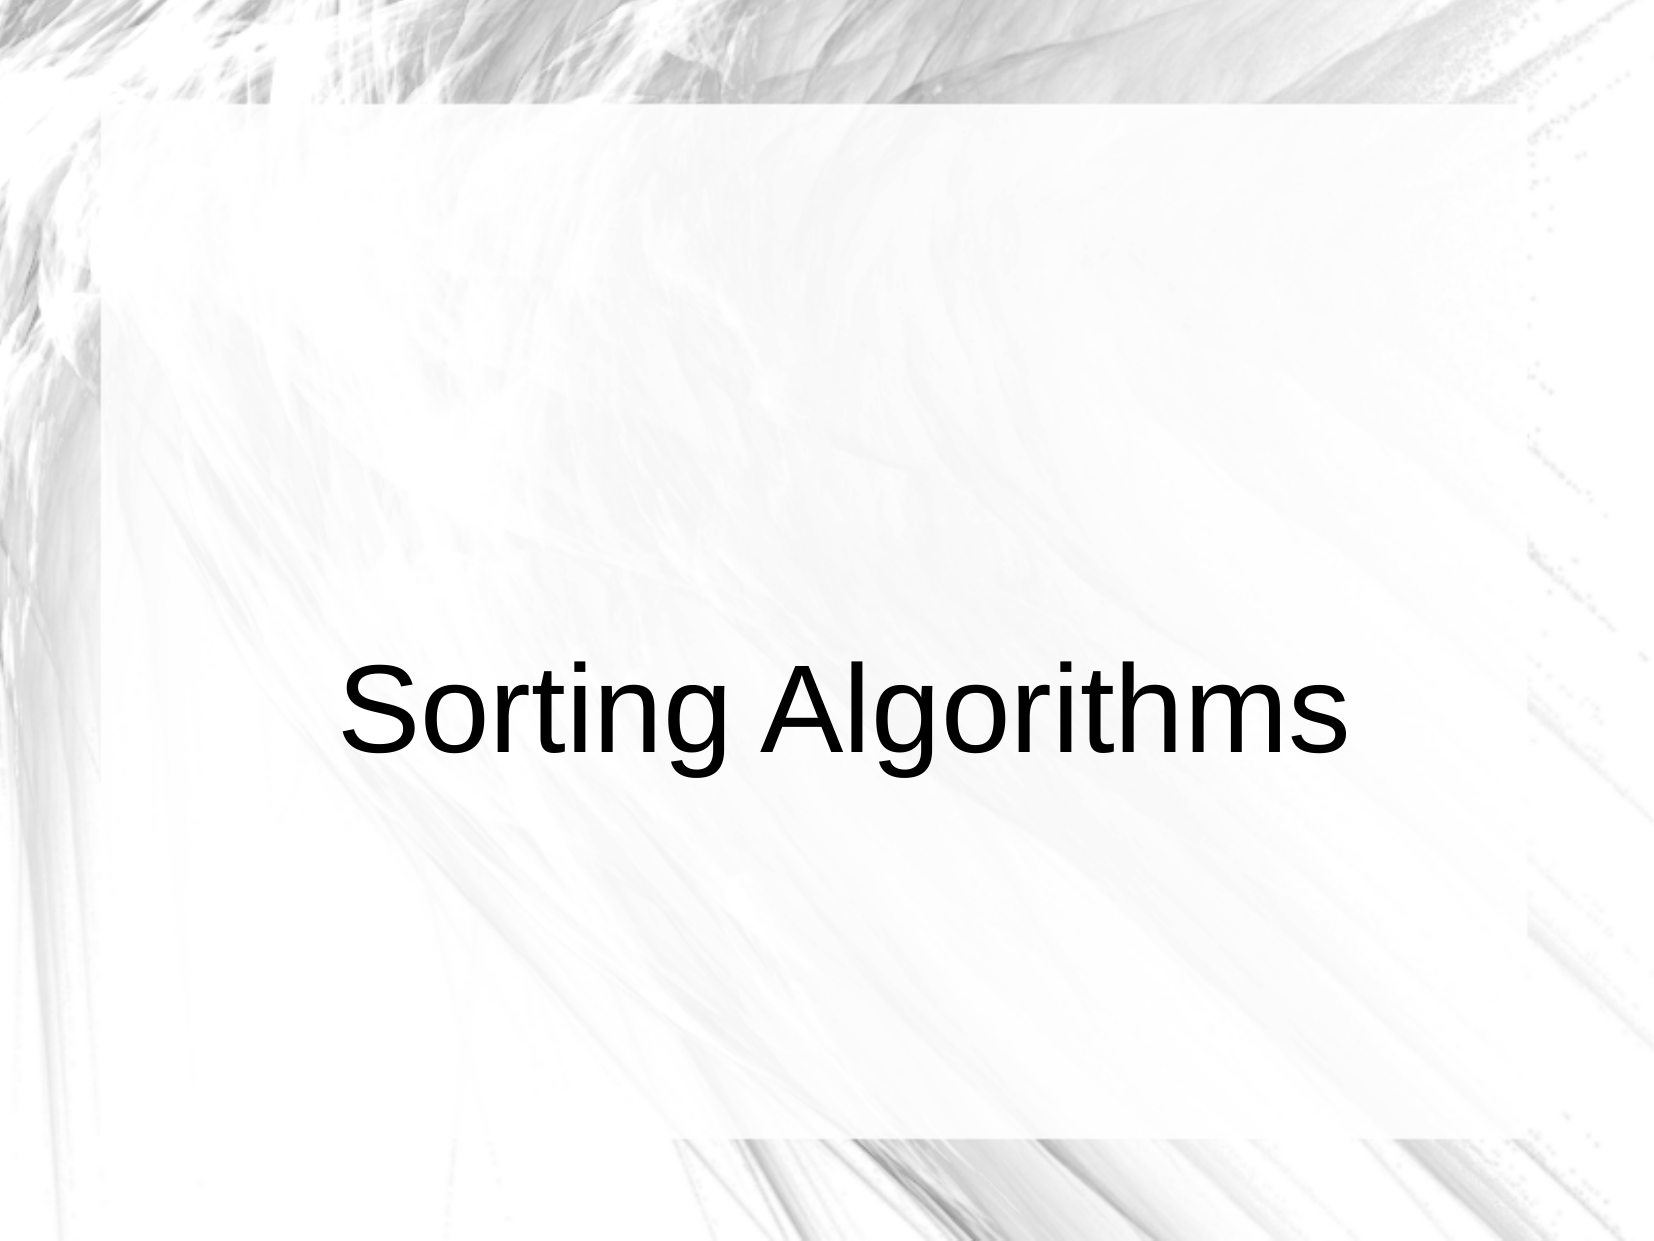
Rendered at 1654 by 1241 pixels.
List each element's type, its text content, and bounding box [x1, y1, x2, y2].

list Sorting Algorithms [118, 319, 1571, 1109]
picture [0, 0, 1654, 1241]
